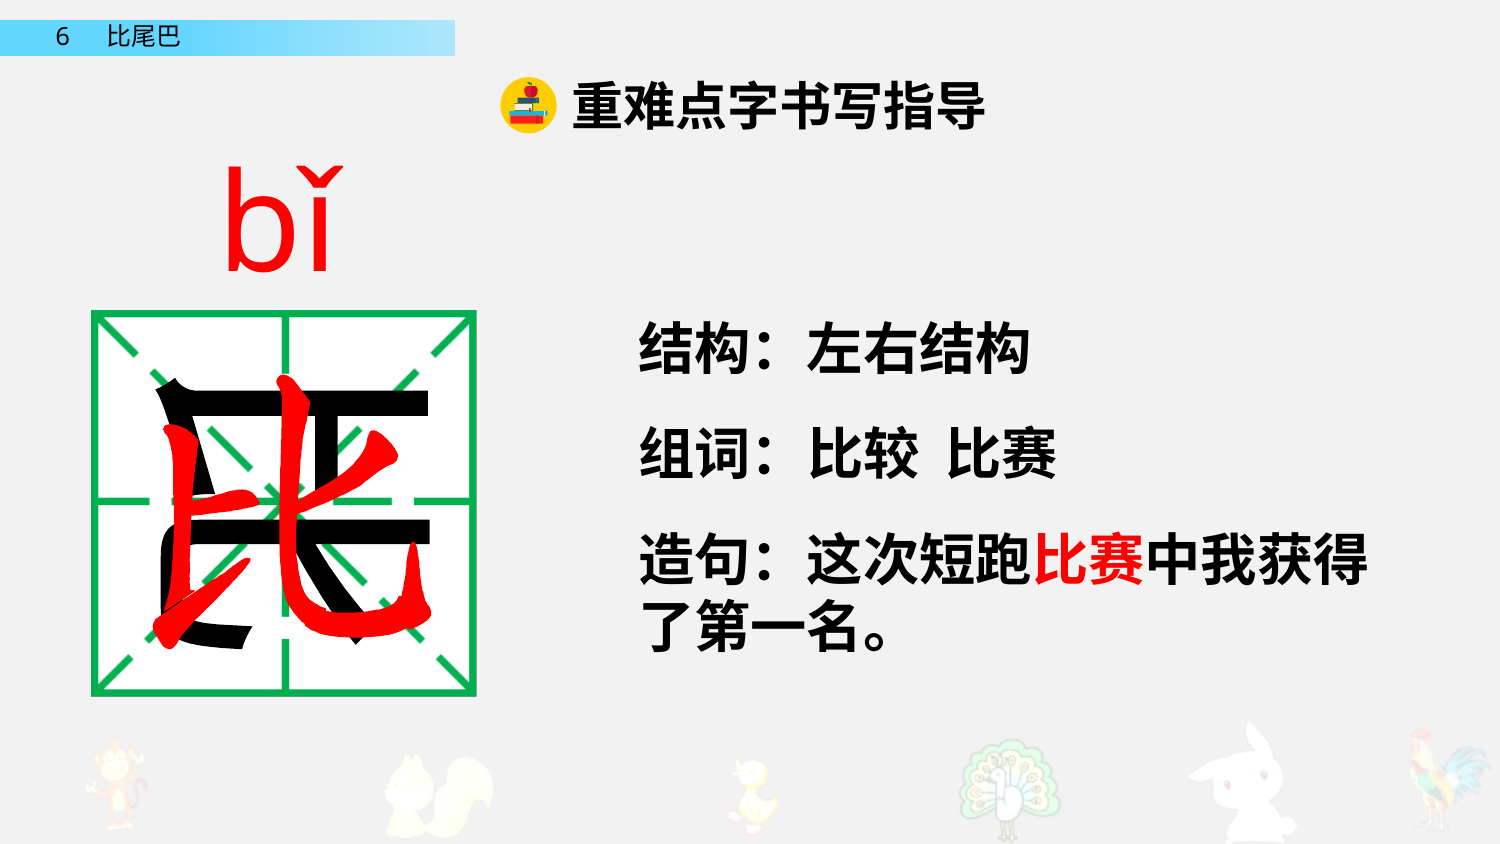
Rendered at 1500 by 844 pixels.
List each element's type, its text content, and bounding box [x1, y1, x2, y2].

picture [91, 310, 479, 698]
text_box bǐ [84, 126, 472, 307]
text_box 组词：比较 比赛 [626, 413, 1172, 492]
text_box 造句：这次短跑比赛中我获得了第一名。 [626, 518, 1410, 665]
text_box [500, 68, 1025, 143]
text_box 结构：左右结构 [626, 307, 1120, 387]
